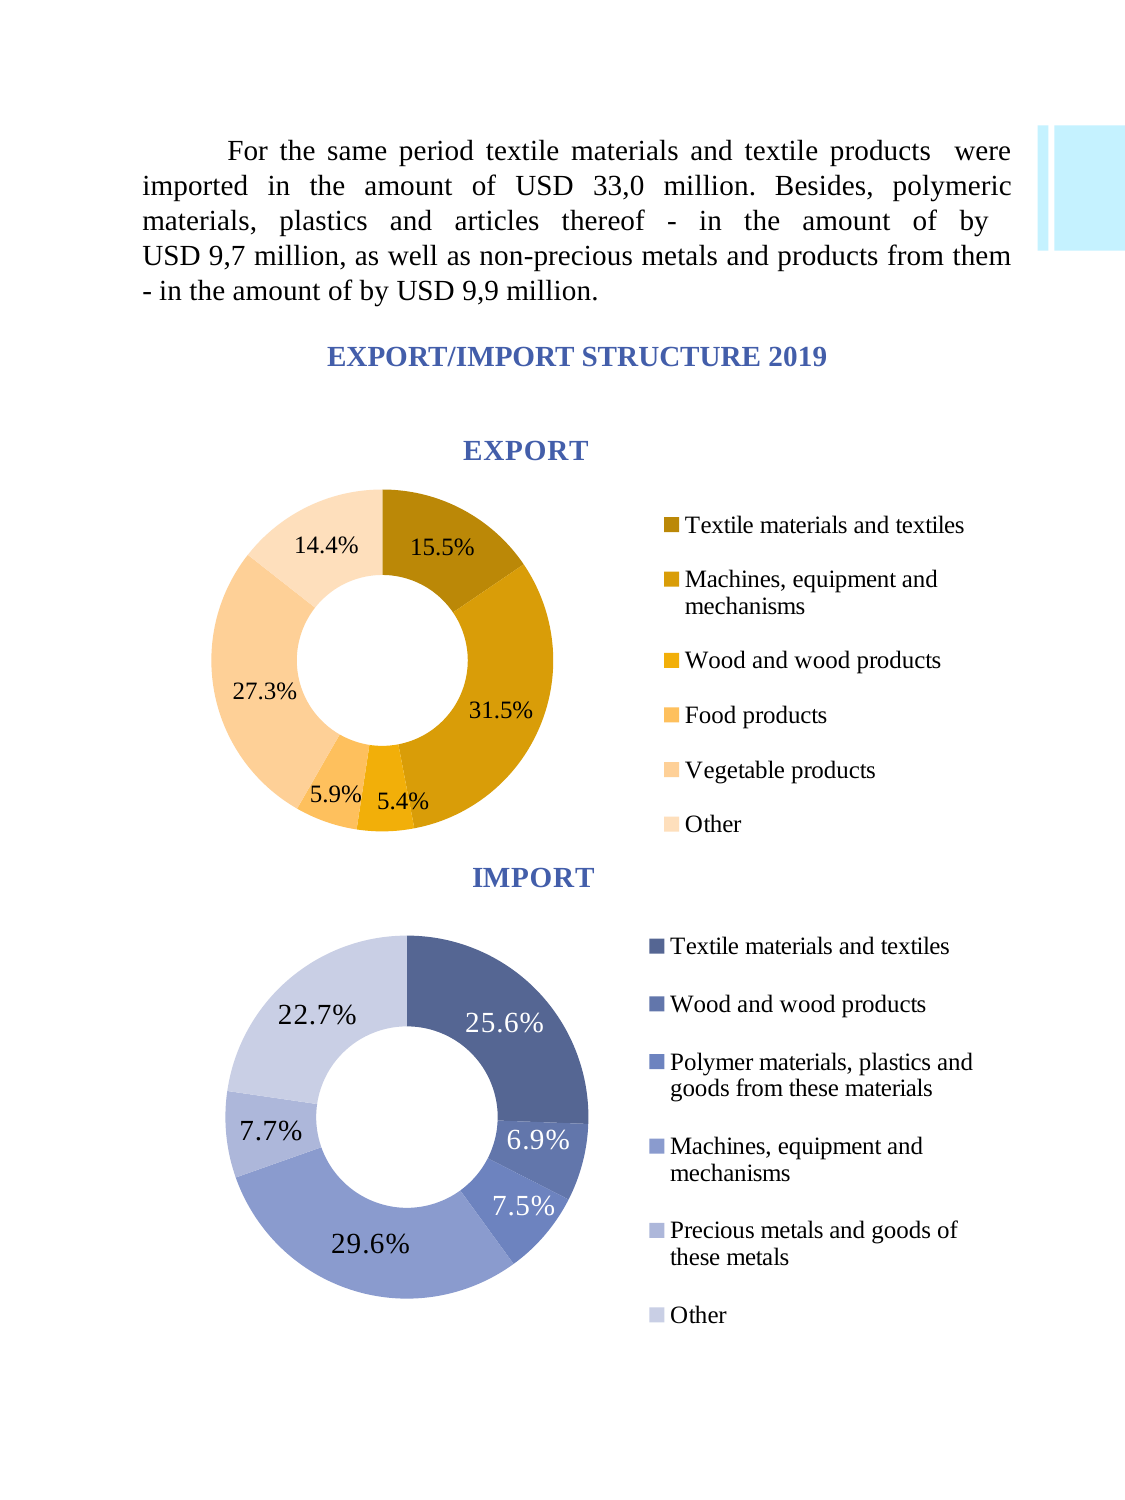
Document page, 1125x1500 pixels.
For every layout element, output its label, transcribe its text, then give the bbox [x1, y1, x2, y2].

chart [30, 406, 1028, 1436]
text_box For the same period textile materials and textile products were imported in the amount of USD 33,0 million. Besides, polymeric materials, plastics and articles thereof - in the amount of by USD 9,7 million, as well as non-precious metals and products from them - in the amount of by USD 9,9 million. [127, 123, 1028, 326]
title EXPORT/IMPORT STRUCTURE 2019 [127, 329, 1028, 422]
